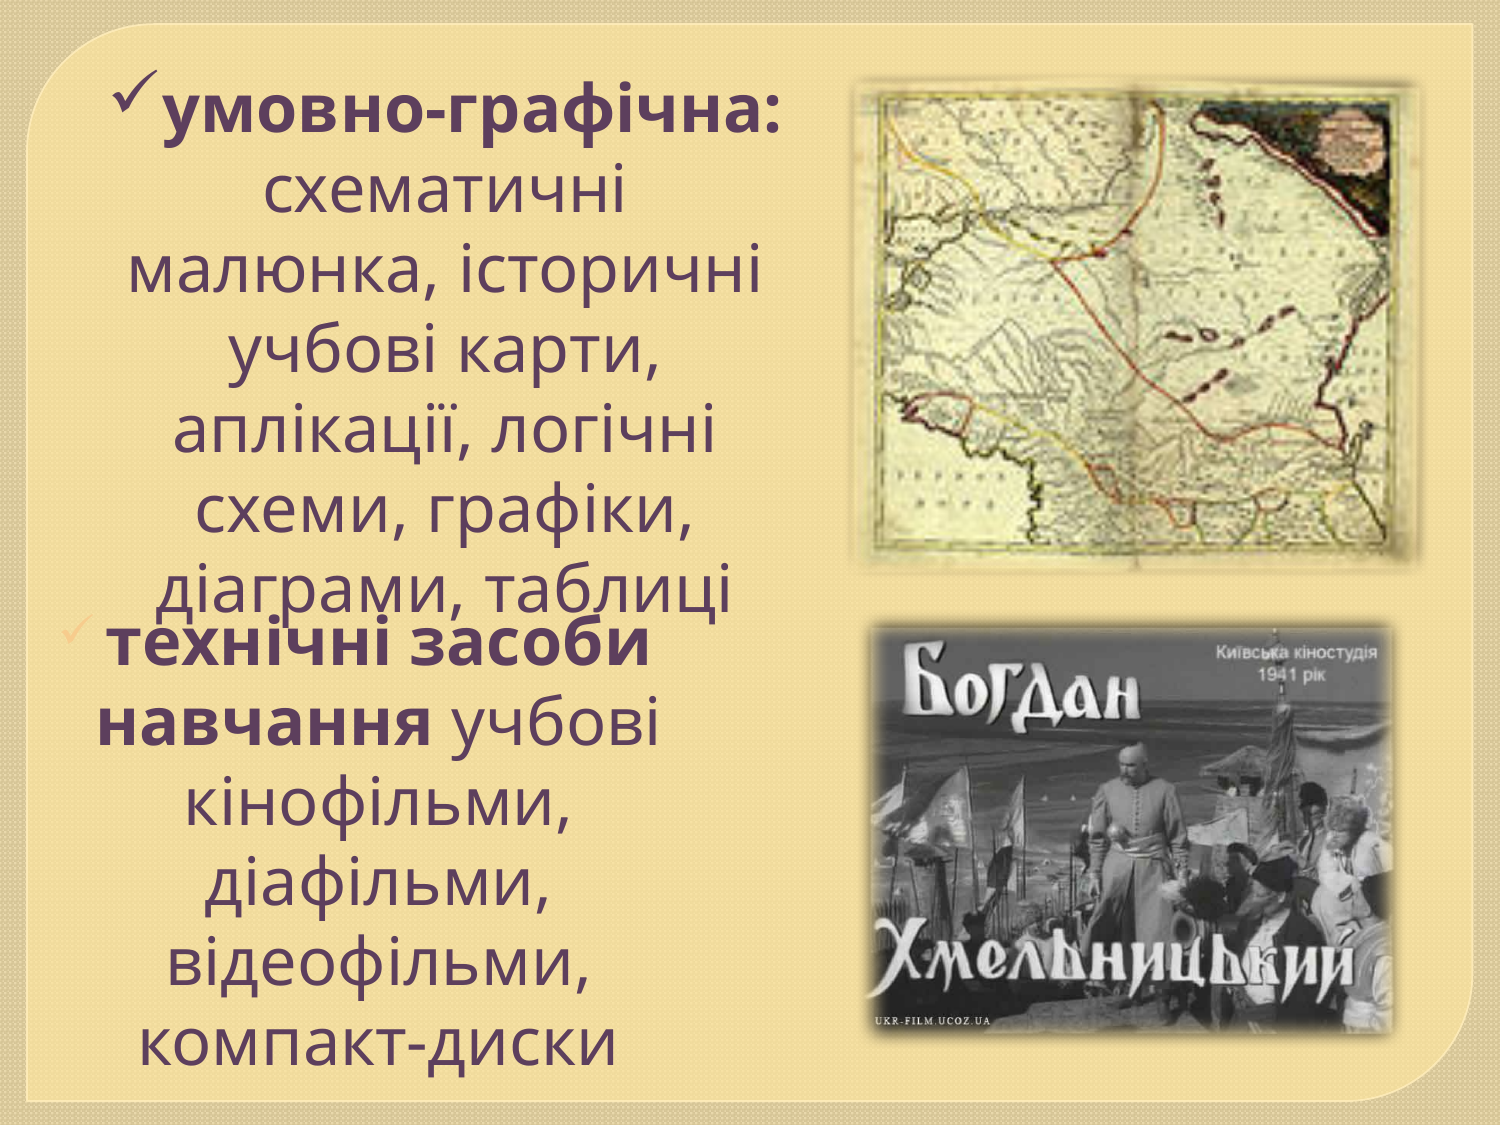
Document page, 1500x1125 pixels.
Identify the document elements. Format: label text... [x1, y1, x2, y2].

picture [843, 70, 1430, 579]
picture [855, 609, 1407, 1051]
text_box умовно-графічна: схематичні малюнка, історичні учбові карти, аплікації, логічні схеми, графіки, діаграми, таблиці [82, 58, 809, 633]
list технічні засоби навчання учбові кінофільми, діафільми, відеофільми, компакт-диски [0, 351, 711, 985]
